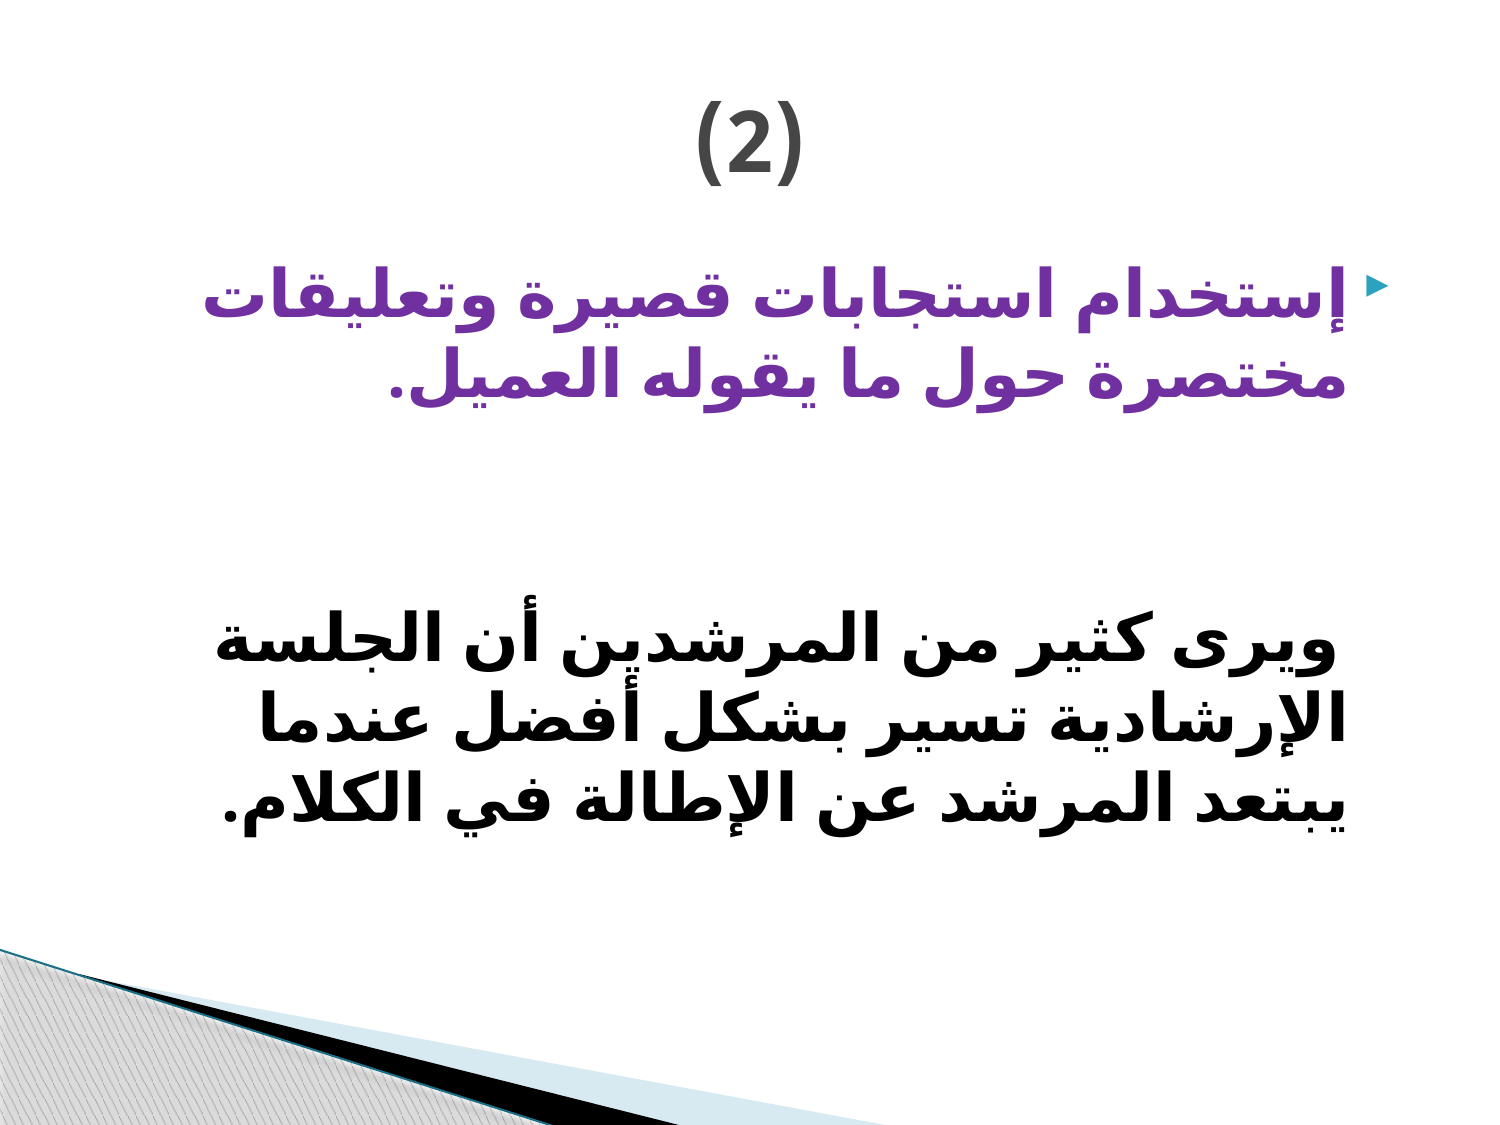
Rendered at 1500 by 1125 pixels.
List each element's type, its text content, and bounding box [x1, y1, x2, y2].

title (2) [75, 45, 1425, 233]
list إستخدام استجابات قصيرة وتعليقات مختصرة حول ما يقوله العميل. ويرى كثير من المرشدين أن الجلسة الإرشادية تسير بشكل أفضل عندما يبتعد المرشد عن الإطالة في الكلام. [75, 243, 1425, 986]
